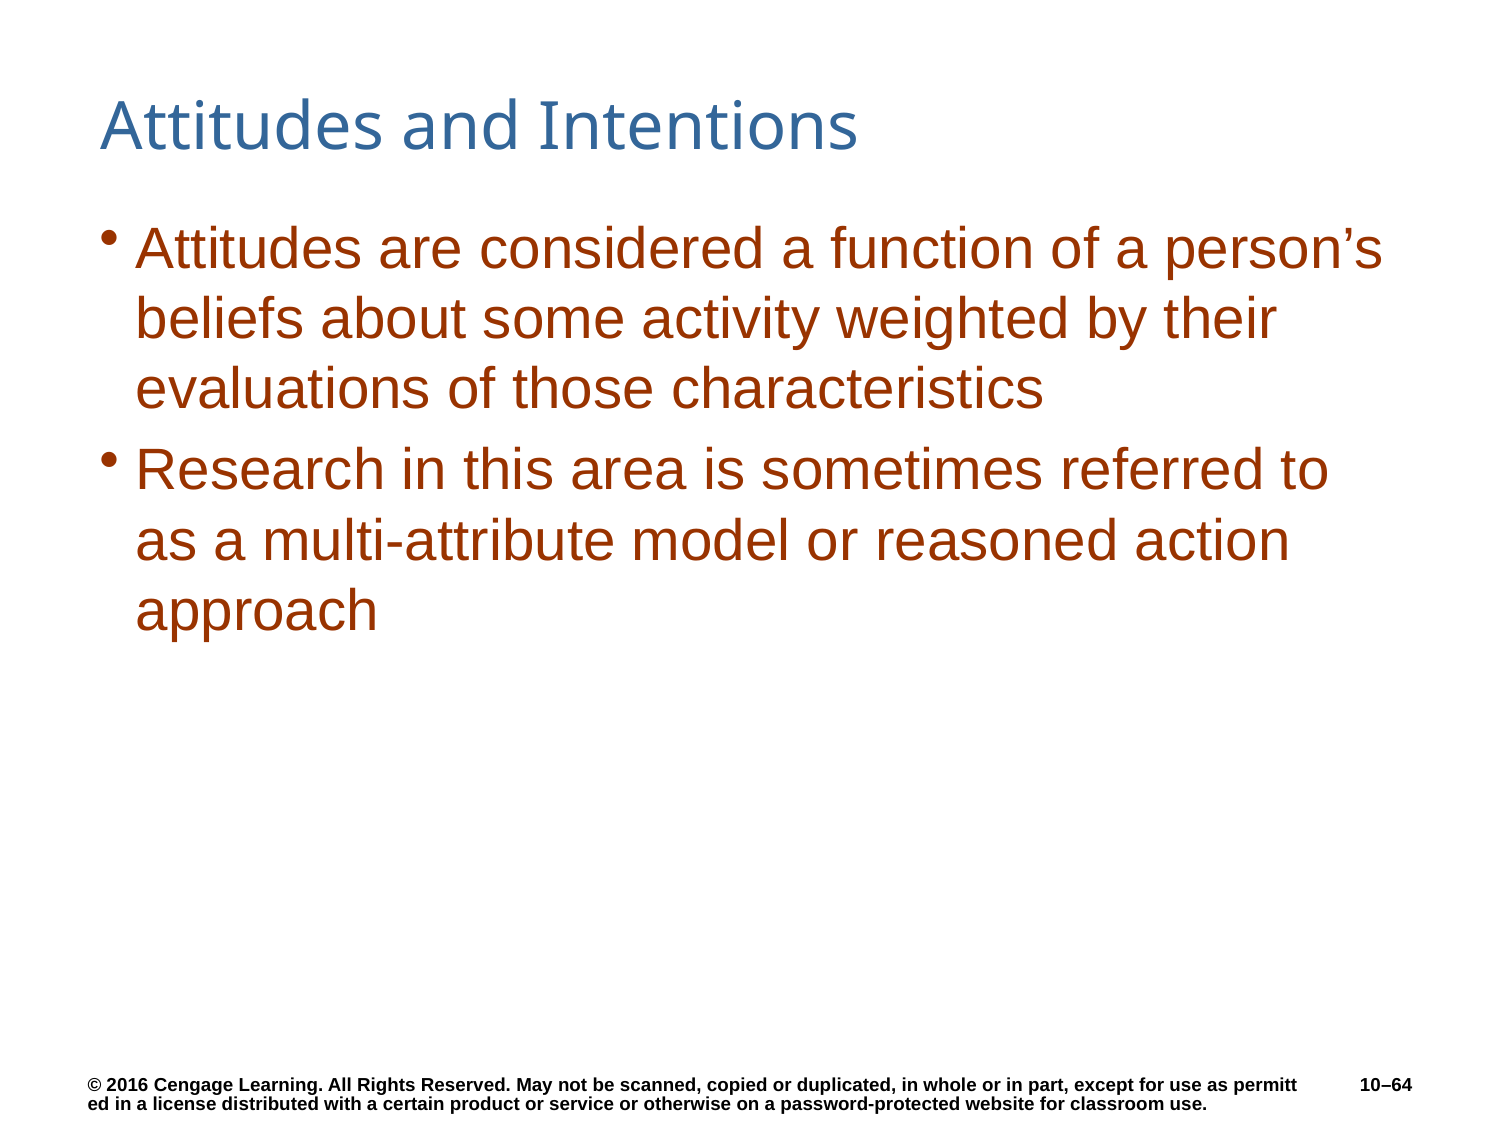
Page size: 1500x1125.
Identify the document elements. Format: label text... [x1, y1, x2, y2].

title Attitudes and Intentions [85, 75, 1411, 171]
footer © 2016 Cengage Learning. All Rights Reserved. May not be scanned, copied or duplicated, in whole or in part, except for use as permitted in a license distributed with a certain product or service or otherwise on a password-protected website for classroom use. [87, 1057, 1050, 1103]
slide_number 10–64 [1050, 1042, 1413, 1103]
list Attitudes are considered a function of a person’s beliefs about some activity weighted by their evaluations of those characteristics Research in this area is sometimes referred to as a multi-attribute model or reasoned action approach [84, 202, 1414, 1013]
